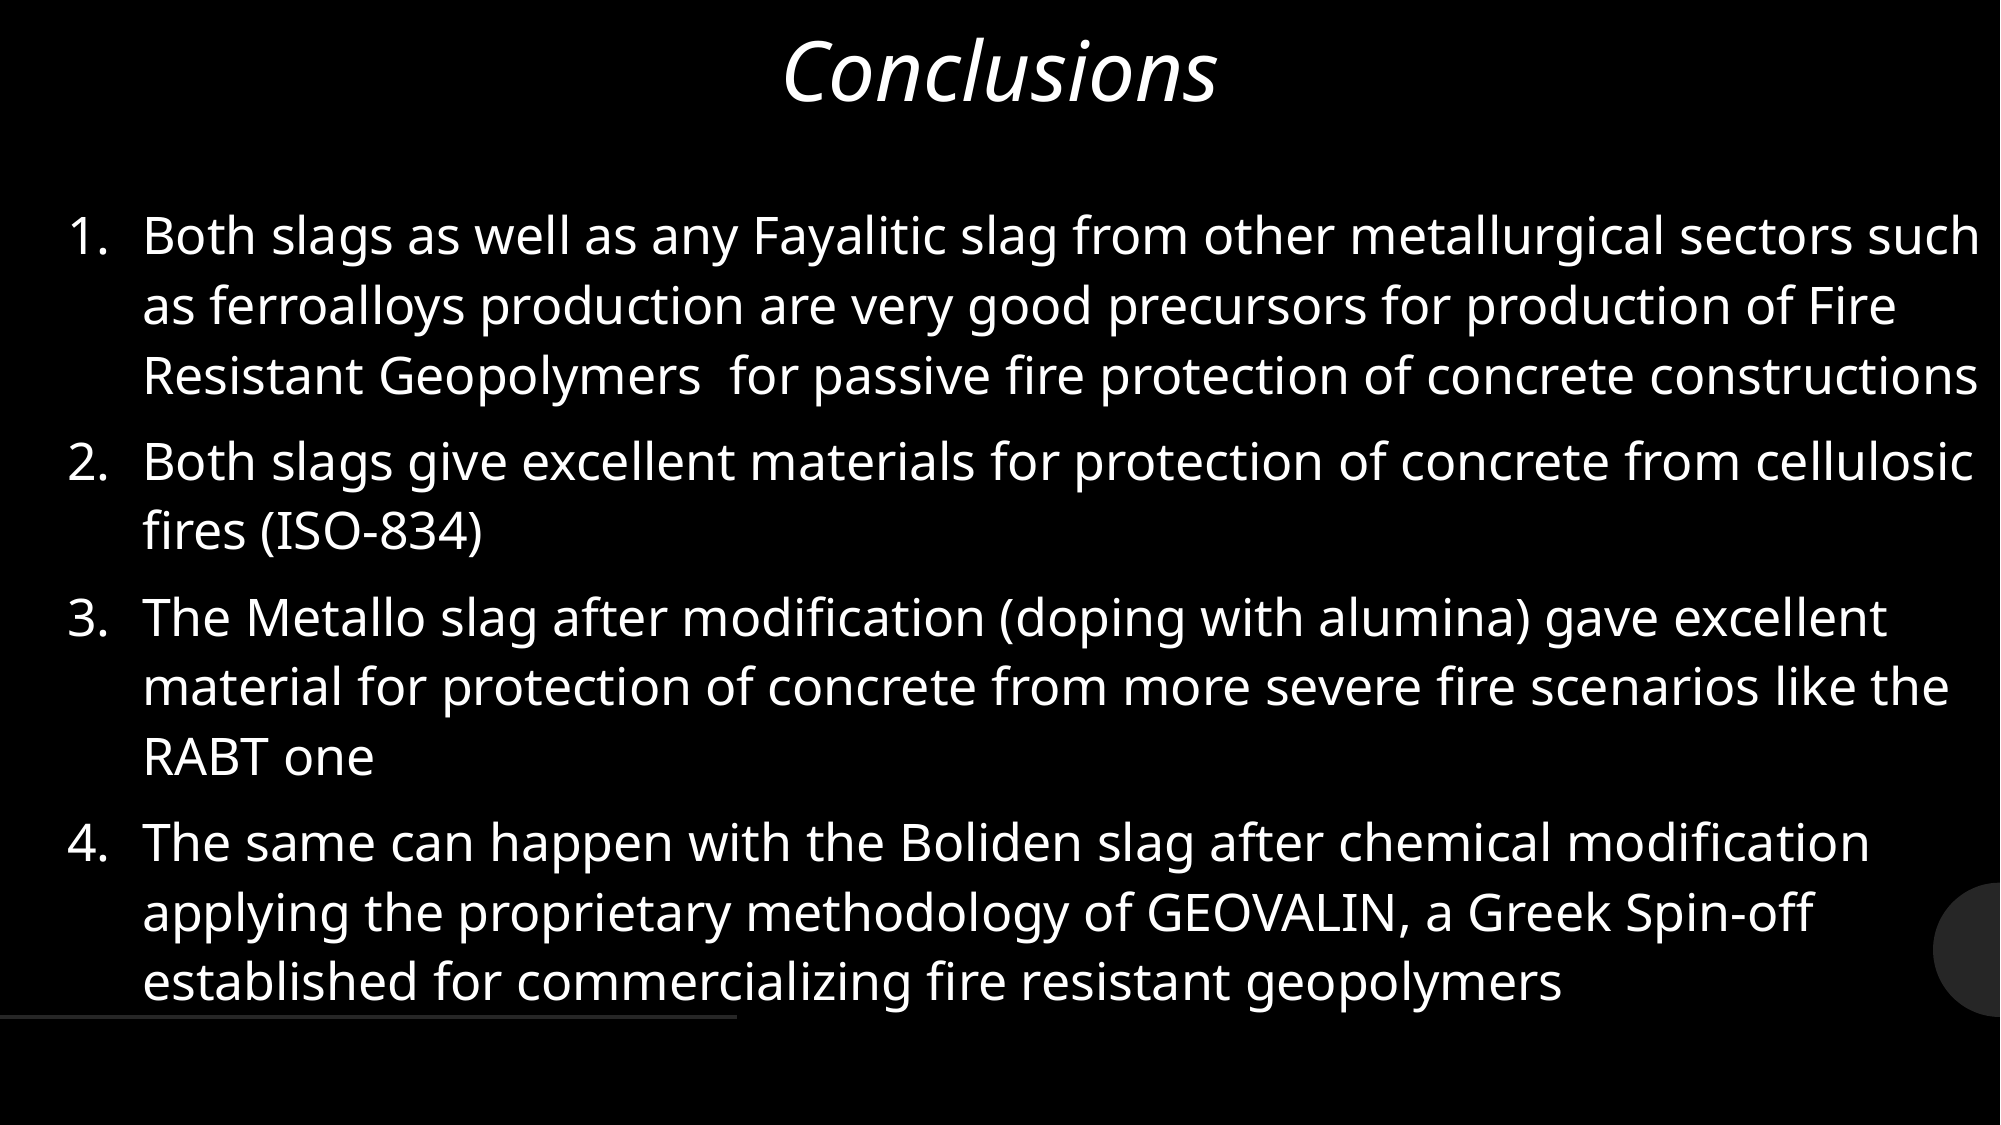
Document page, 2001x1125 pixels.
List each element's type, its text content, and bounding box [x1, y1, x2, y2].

text_box Both slags as well as any Fayalitic slag from other metallurgical sectors such as ferroalloys production are very good precursors for production of Fire Resistant Geopolymers for passive fire protection of concrete constructions Both slags give excellent materials for protection of concrete from cellulosic fires (ISO-834) The Metallo slag after modification (doping with alumina) gave excellent material for protection of concrete from more severe fire scenarios like the RABT one The same can happen with the Boliden slag after chemical modification applying the proprietary methodology of GEOVALIN, a Greek Spin-off established for commercializing fire resistant geopolymers [52, 188, 2000, 1092]
text_box Conclusions [0, 3, 2000, 147]
